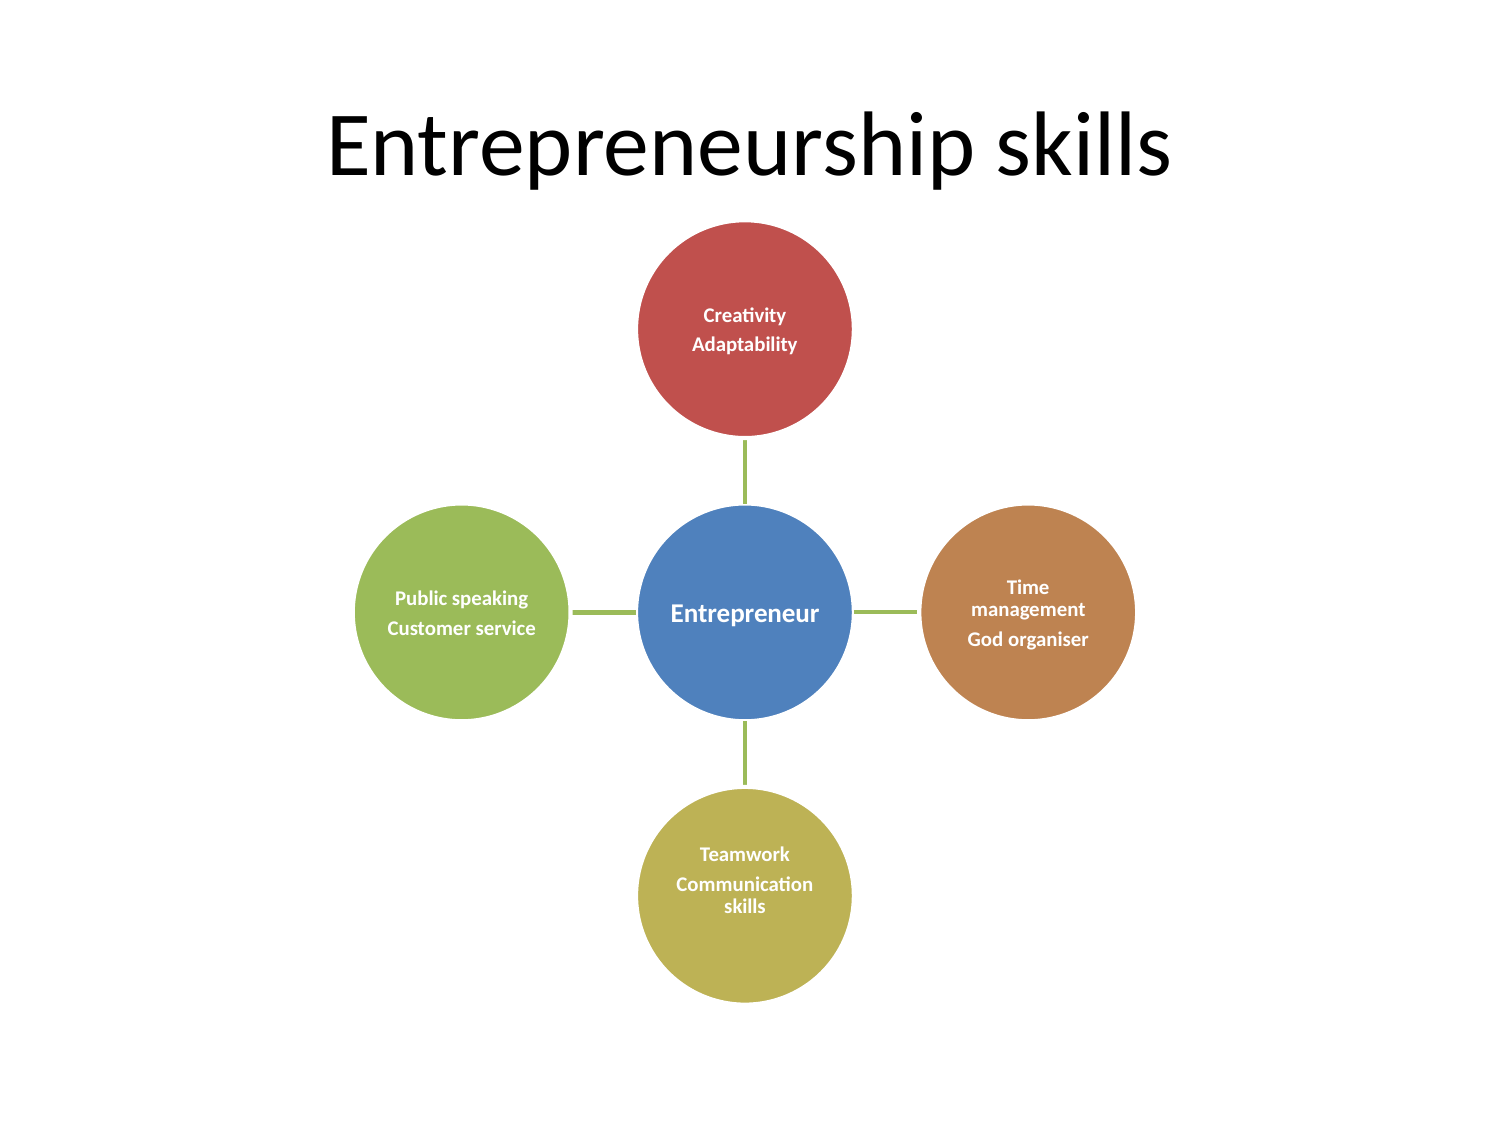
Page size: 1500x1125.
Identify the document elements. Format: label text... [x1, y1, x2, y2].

title Entrepreneurship skills [75, 45, 1425, 219]
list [64, 219, 1426, 1006]
